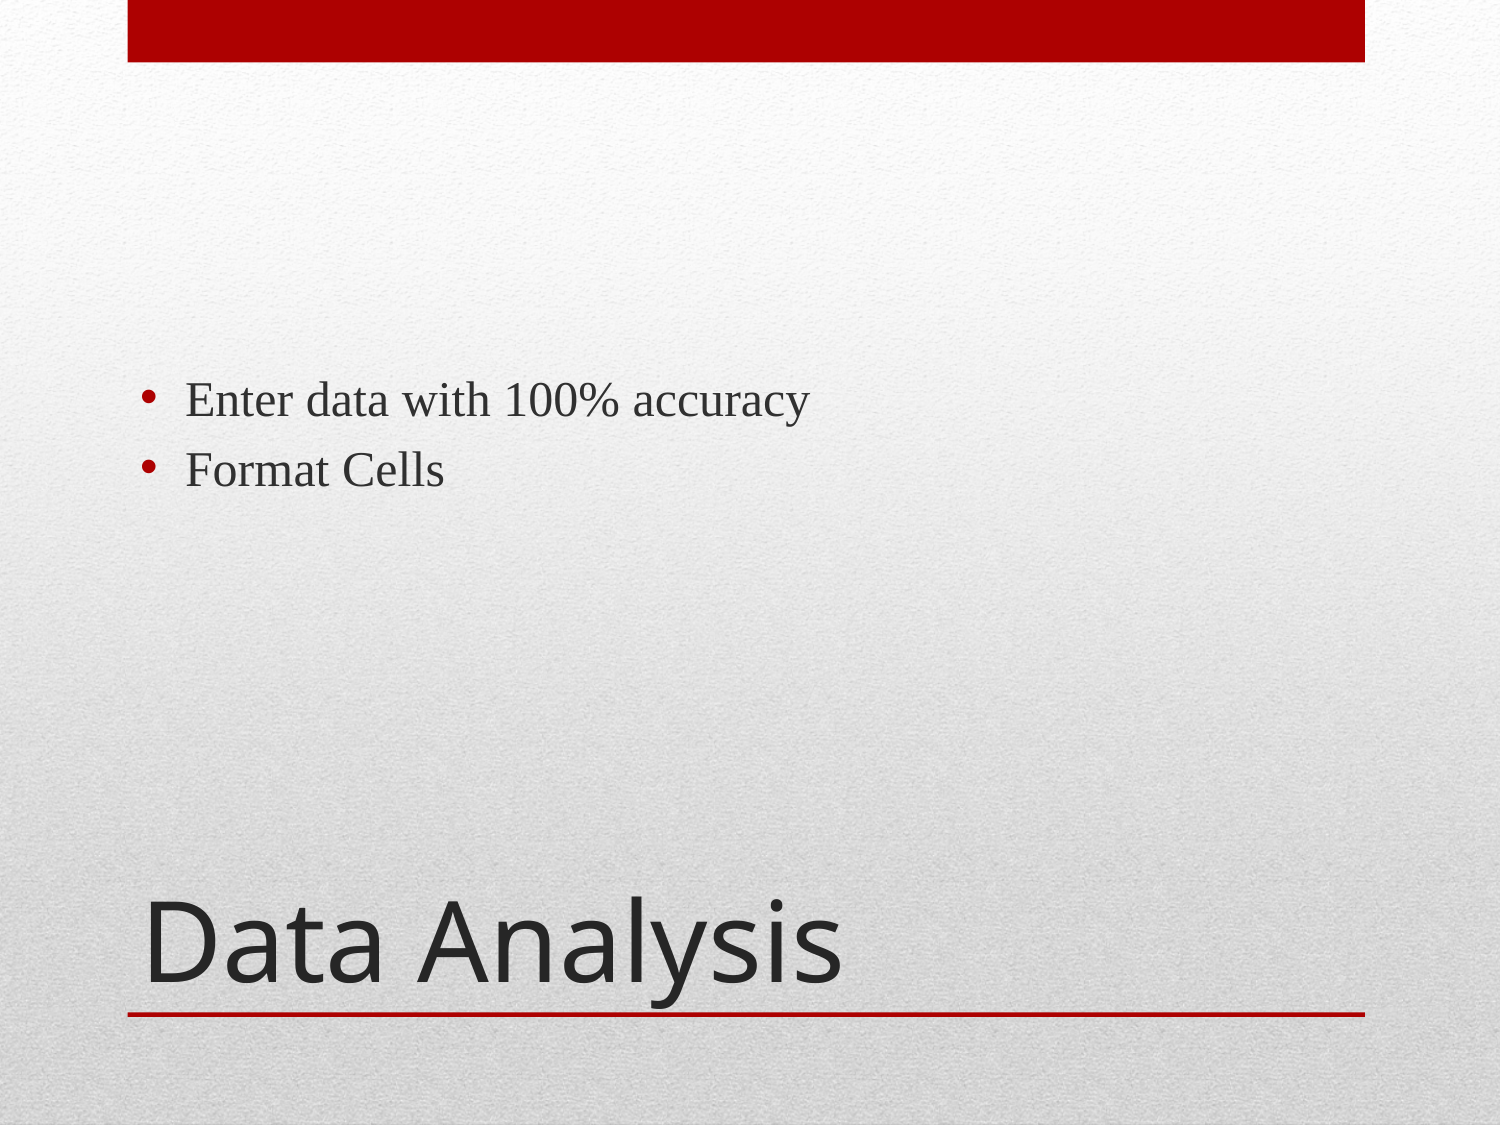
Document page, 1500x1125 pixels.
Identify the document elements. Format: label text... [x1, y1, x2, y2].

list Enter data with 100% accuracy Format Cells [125, 112, 1363, 750]
title Data Analysis [125, 750, 1238, 1013]
